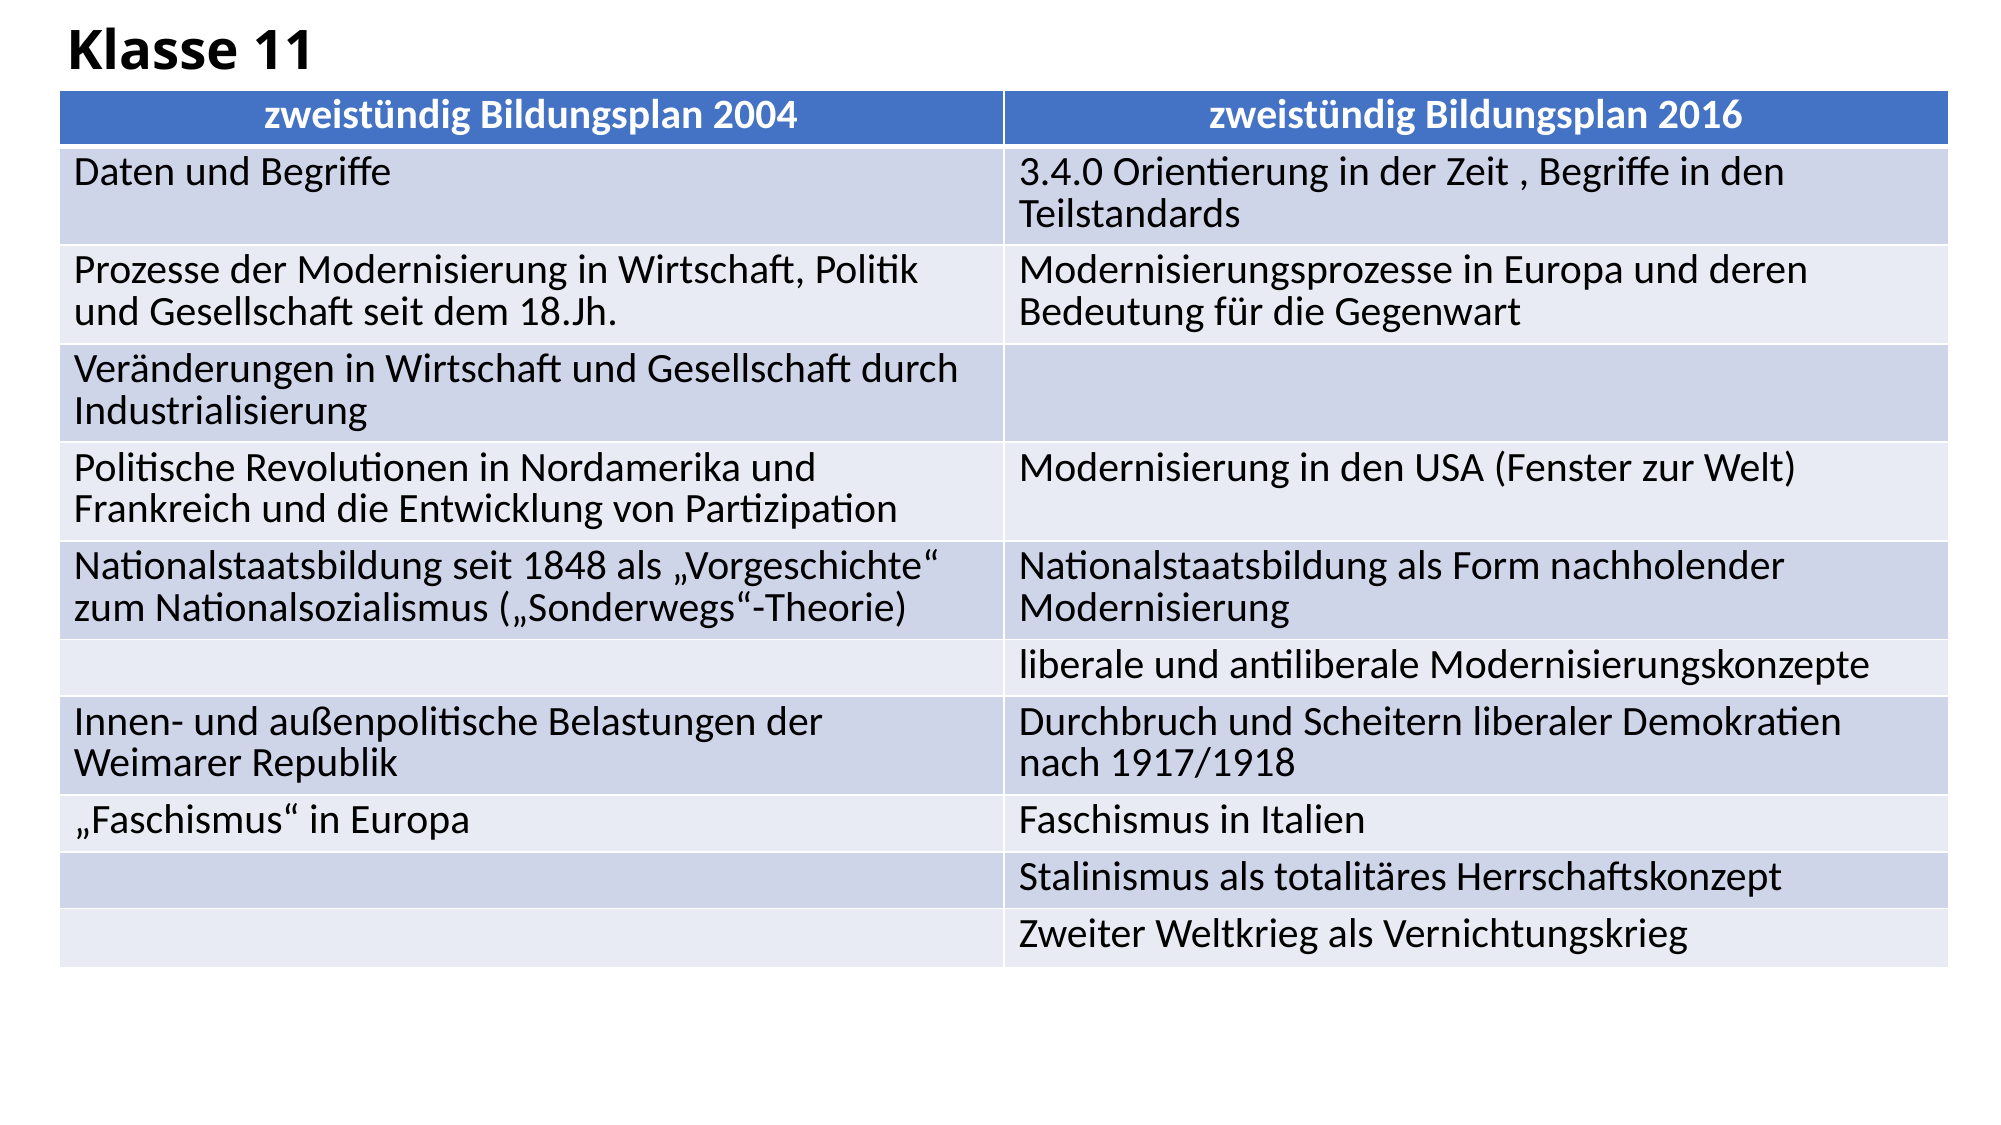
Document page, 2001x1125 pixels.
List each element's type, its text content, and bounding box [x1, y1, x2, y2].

table_cell Nationalstaatsbildung als Form nachholender Modernisierung [1005, 542, 1948, 639]
table_cell Modernisierung in den USA (Fenster zur Welt) [1005, 443, 1948, 540]
table_cell Modernisierungsprozesse in Europa und deren Bedeutung für die Gegenwart [1005, 246, 1948, 343]
table_cell Faschismus in Italien [1005, 796, 1948, 851]
table_header zweistündig Bildungsplan 2004 [60, 91, 1003, 144]
table_cell [60, 853, 1003, 908]
table_cell Veränderungen in Wirtschaft und Gesellschaft durch Industrialisierung [60, 345, 1003, 441]
table_cell Zweiter Weltkrieg als Vernichtungskrieg [1005, 909, 1948, 967]
table_cell Innen- und außenpolitische Belastungen der Weimarer Republik [60, 697, 1003, 794]
table_cell Prozesse der Modernisierung in Wirtschaft, Politik und Gesellschaft seit dem 18.Jh. [60, 246, 1003, 343]
table_cell Stalinismus als totalitäres Herrschaftskonzept [1005, 853, 1948, 908]
table_cell „Faschismus“ in Europa [60, 796, 1003, 851]
table_cell [60, 909, 1003, 967]
title Klasse 11 [51, 0, 335, 100]
table_cell 3.4.0 Orientierung in der Zeit , Begriffe in den Teilstandards [1005, 149, 1948, 244]
table_cell [1005, 345, 1948, 441]
table_cell liberale und antiliberale Modernisierungskonzepte [1005, 640, 1948, 695]
table_cell Daten und Begriffe [60, 149, 1003, 244]
table_cell Nationalstaatsbildung seit 1848 als „Vorgeschichte“ zum Nationalsozialismus („Sonderwegs“-Theorie) [60, 542, 1003, 639]
table_header zweistündig Bildungsplan 2016 [1005, 91, 1948, 144]
table_cell Durchbruch und Scheitern liberaler Demokratien nach 1917/1918 [1005, 697, 1948, 794]
table_cell Politische Revolutionen in Nordamerika und Frankreich und die Entwicklung von Partizipation [60, 443, 1003, 540]
table_cell [60, 640, 1003, 695]
